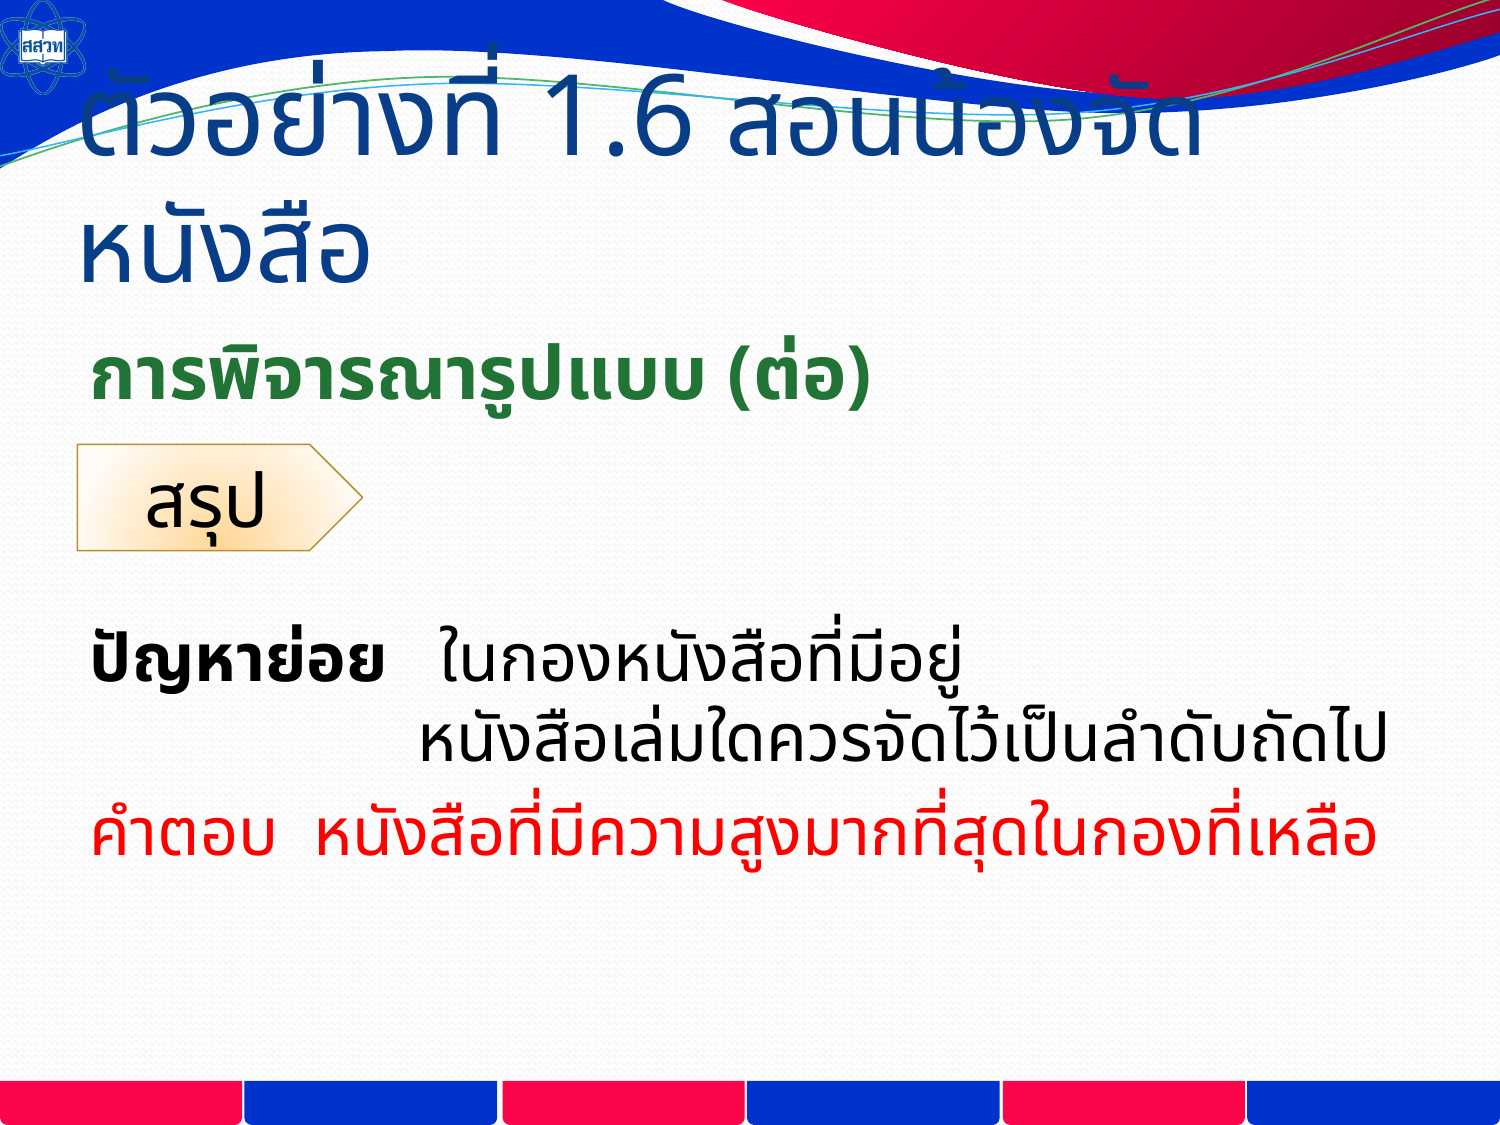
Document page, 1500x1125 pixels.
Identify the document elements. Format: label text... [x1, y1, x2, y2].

list การพิจารณารูปแบบ (ต่อ) ปัญหาย่อย ในกองหนังสือที่มีอยู่ หนังสือเล่มใดควรจัดไว้เป็นลำดับถัดไป คำตอบ หนังสือที่มีความสูงมากที่สุดในกองที่เหลือ [75, 317, 1425, 1038]
title ตัวอย่างที่ 1.6 สอนน้องจัดหนังสือ [75, 115, 1425, 303]
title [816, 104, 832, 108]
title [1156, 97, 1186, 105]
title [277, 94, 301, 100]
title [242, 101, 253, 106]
text_box สรุป [76, 443, 364, 552]
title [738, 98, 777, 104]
picture [0, 0, 86, 95]
